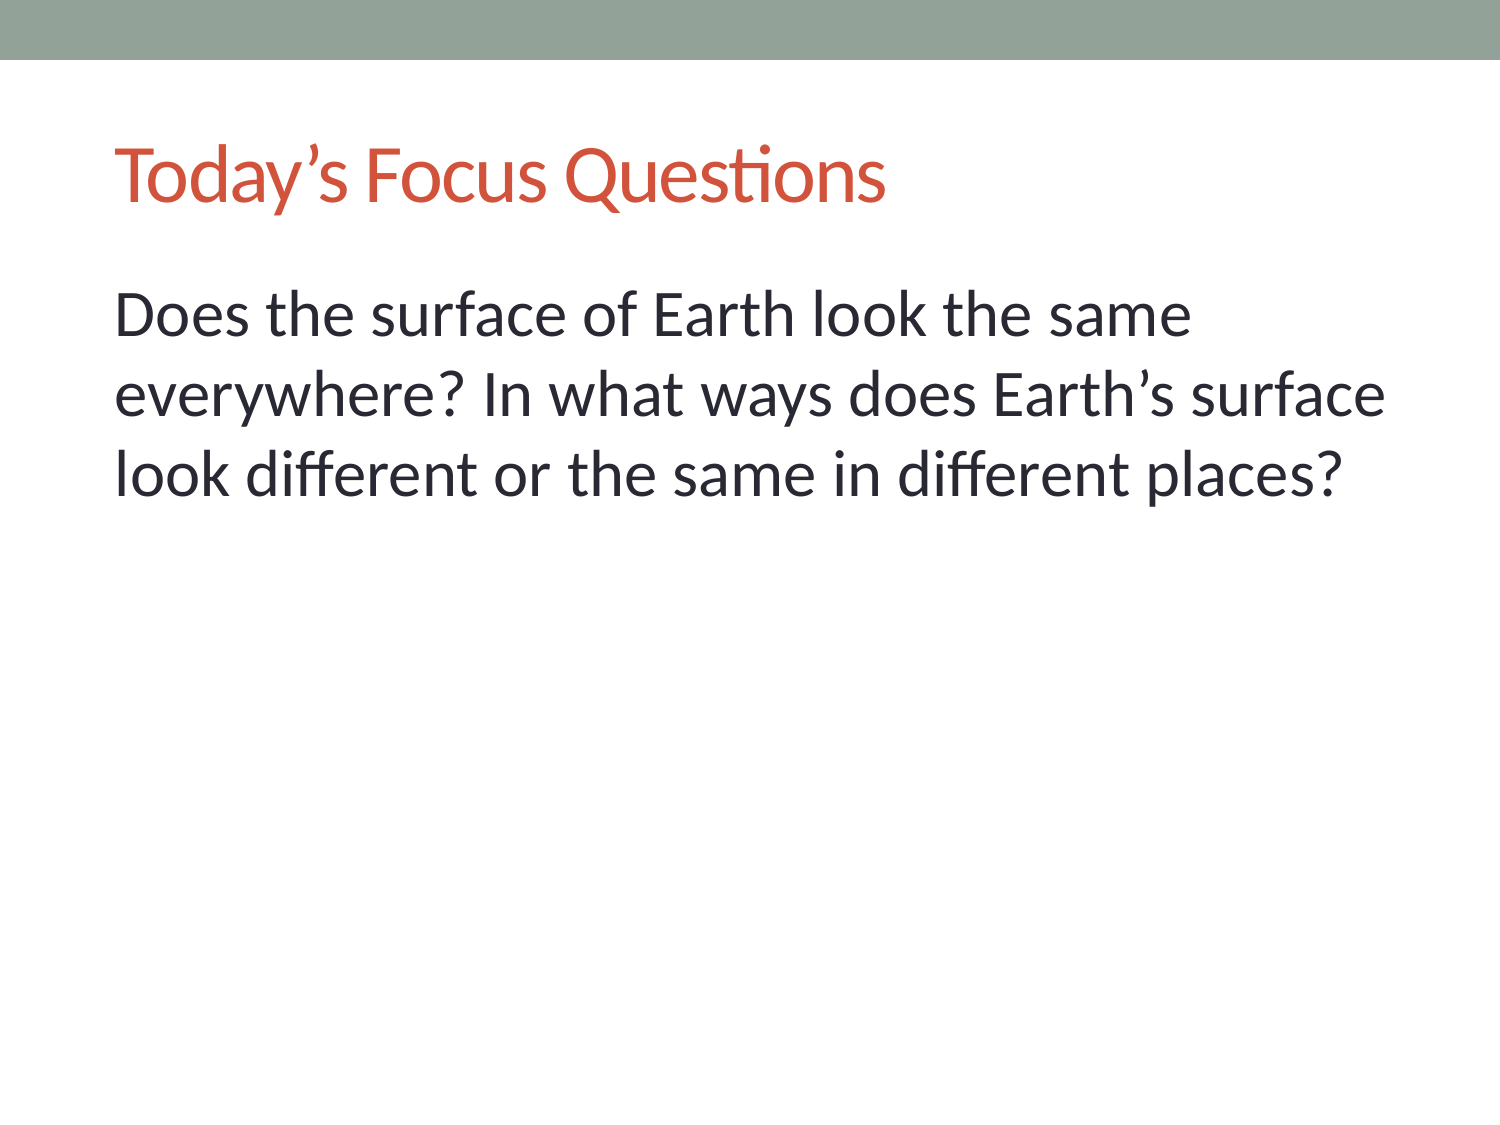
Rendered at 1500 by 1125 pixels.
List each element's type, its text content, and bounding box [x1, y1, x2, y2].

list Does the surface of Earth look the same everywhere? In what ways does Earth’s surface look different or the same in different places? [99, 262, 1425, 1025]
title Today’s Focus Questions [99, 87, 1425, 250]
